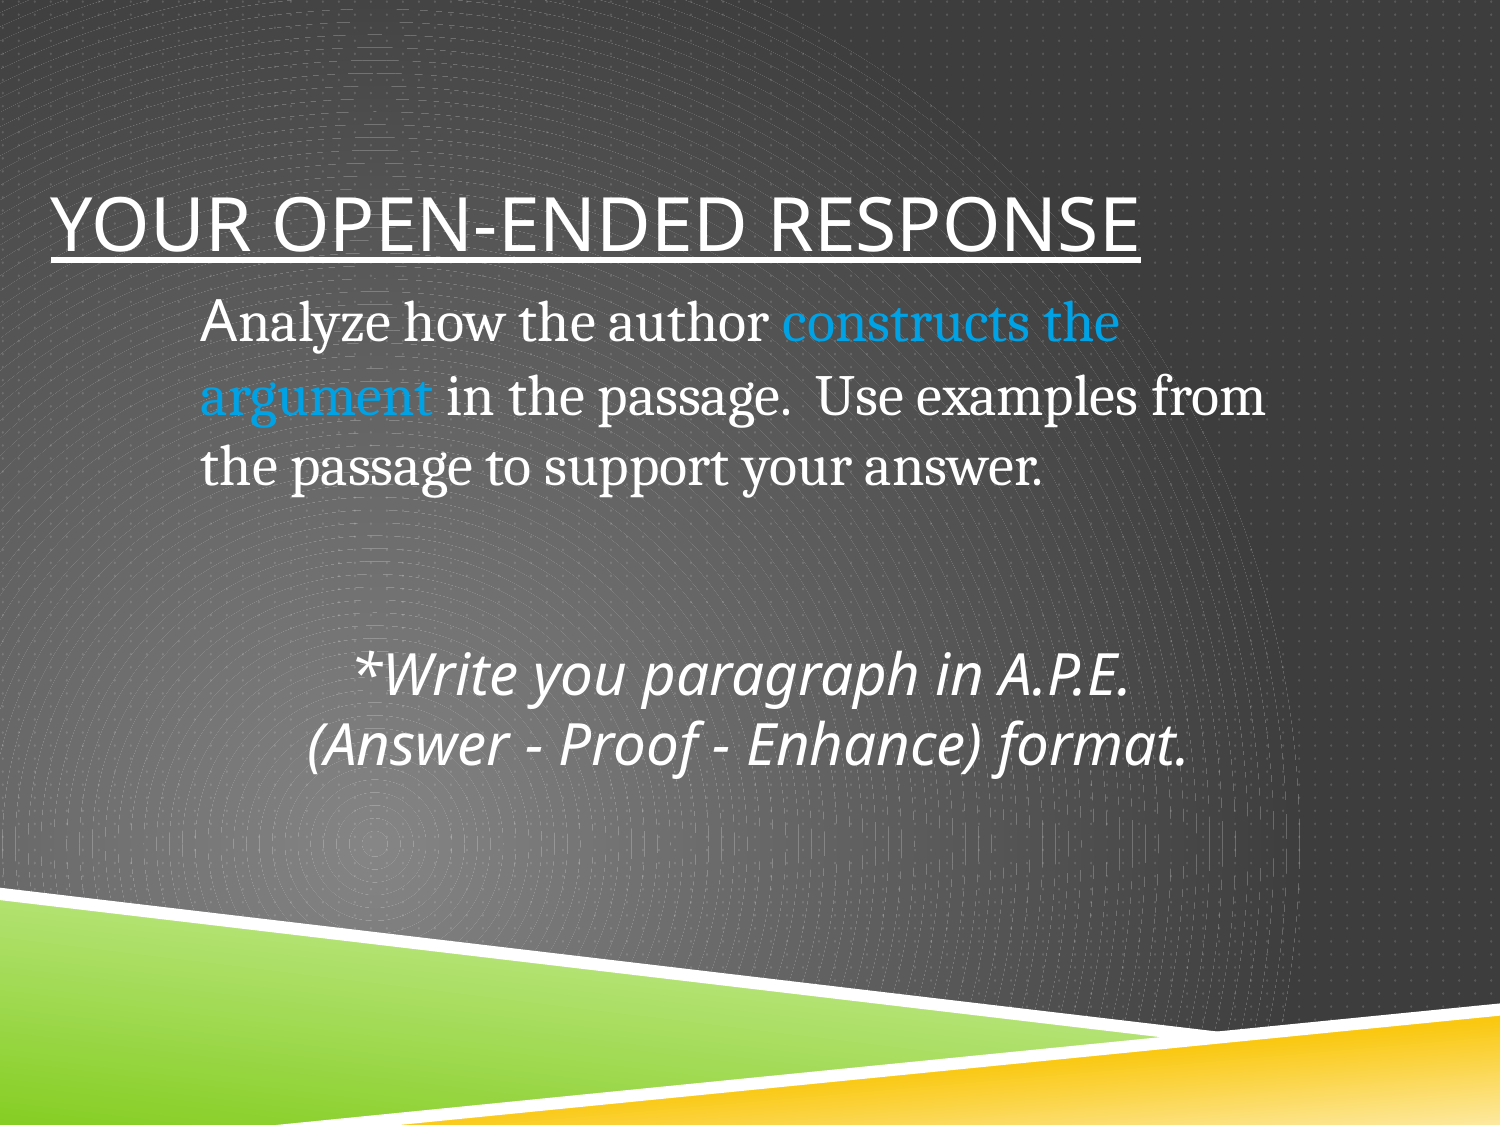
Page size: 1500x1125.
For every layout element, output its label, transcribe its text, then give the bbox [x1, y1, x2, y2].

title YOUR OPEN-ENDED RESPONSE Analyze how the author constructs the argument in the passage. Use examples from the passage to support your answer. *Write you paragraph in A.P.E. (Answer - Proof - Enhance) format. [50, 62, 1413, 892]
